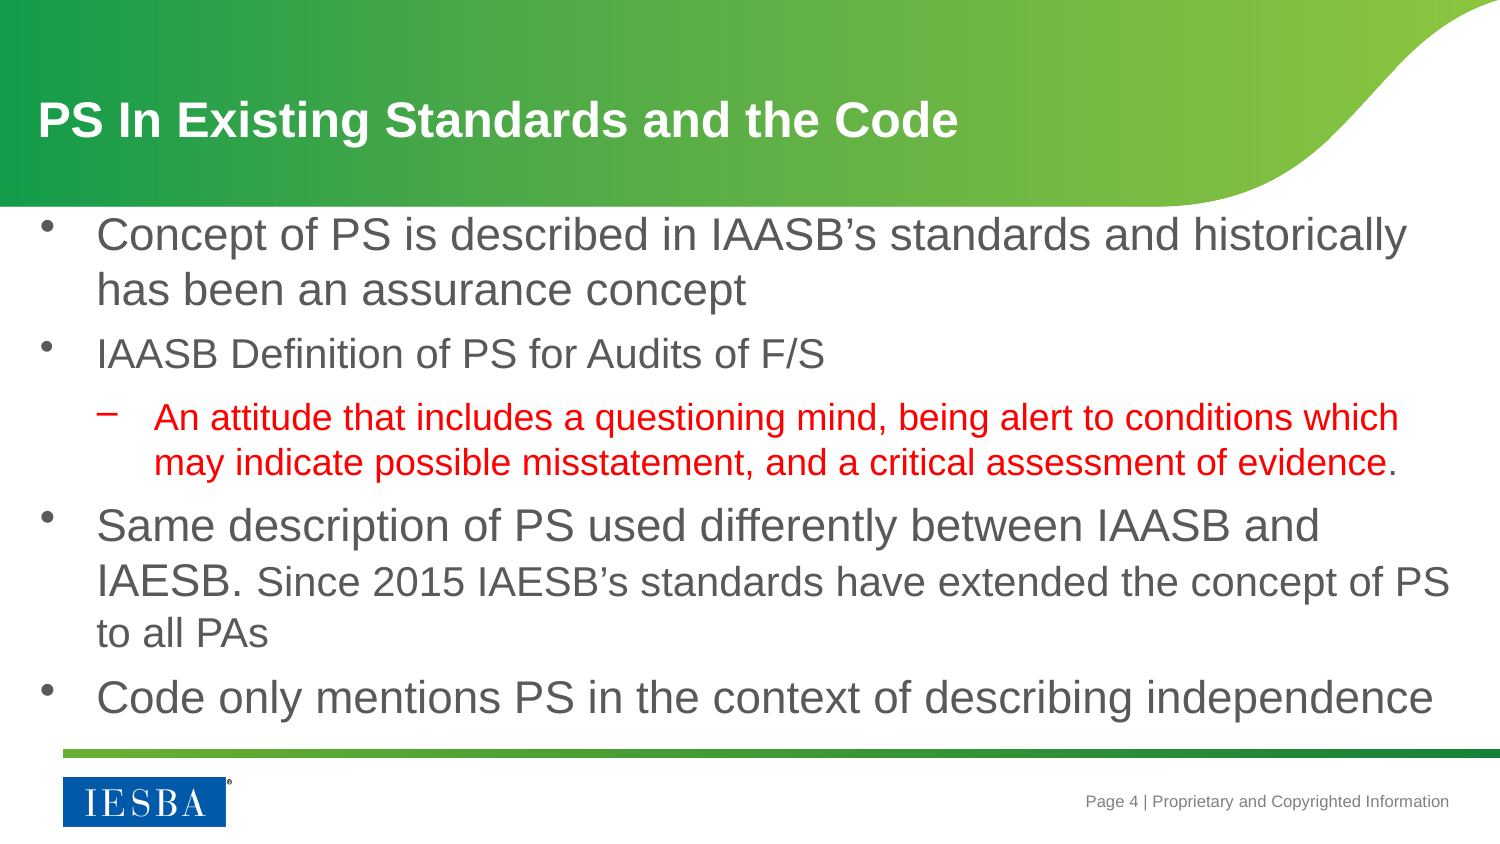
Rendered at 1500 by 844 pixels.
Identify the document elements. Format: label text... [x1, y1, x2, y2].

list Concept of PS is described in IAASB’s standards and historically has been an assurance concept IAASB Definition of PS for Audits of F/S An attitude that includes a questioning mind, being alert to conditions which may indicate possible misstatement, and a critical assessment of evidence. Same description of PS used differently between IAASB and IAESB. Since 2015 IAESB’s standards have extended the concept of PS to all PAs Code only mentions PS in the context of describing independence [24, 196, 1475, 760]
picture [0, 0, 1500, 207]
title PS In Existing Standards and the Code [37, 69, 1375, 166]
picture [63, 777, 232, 827]
